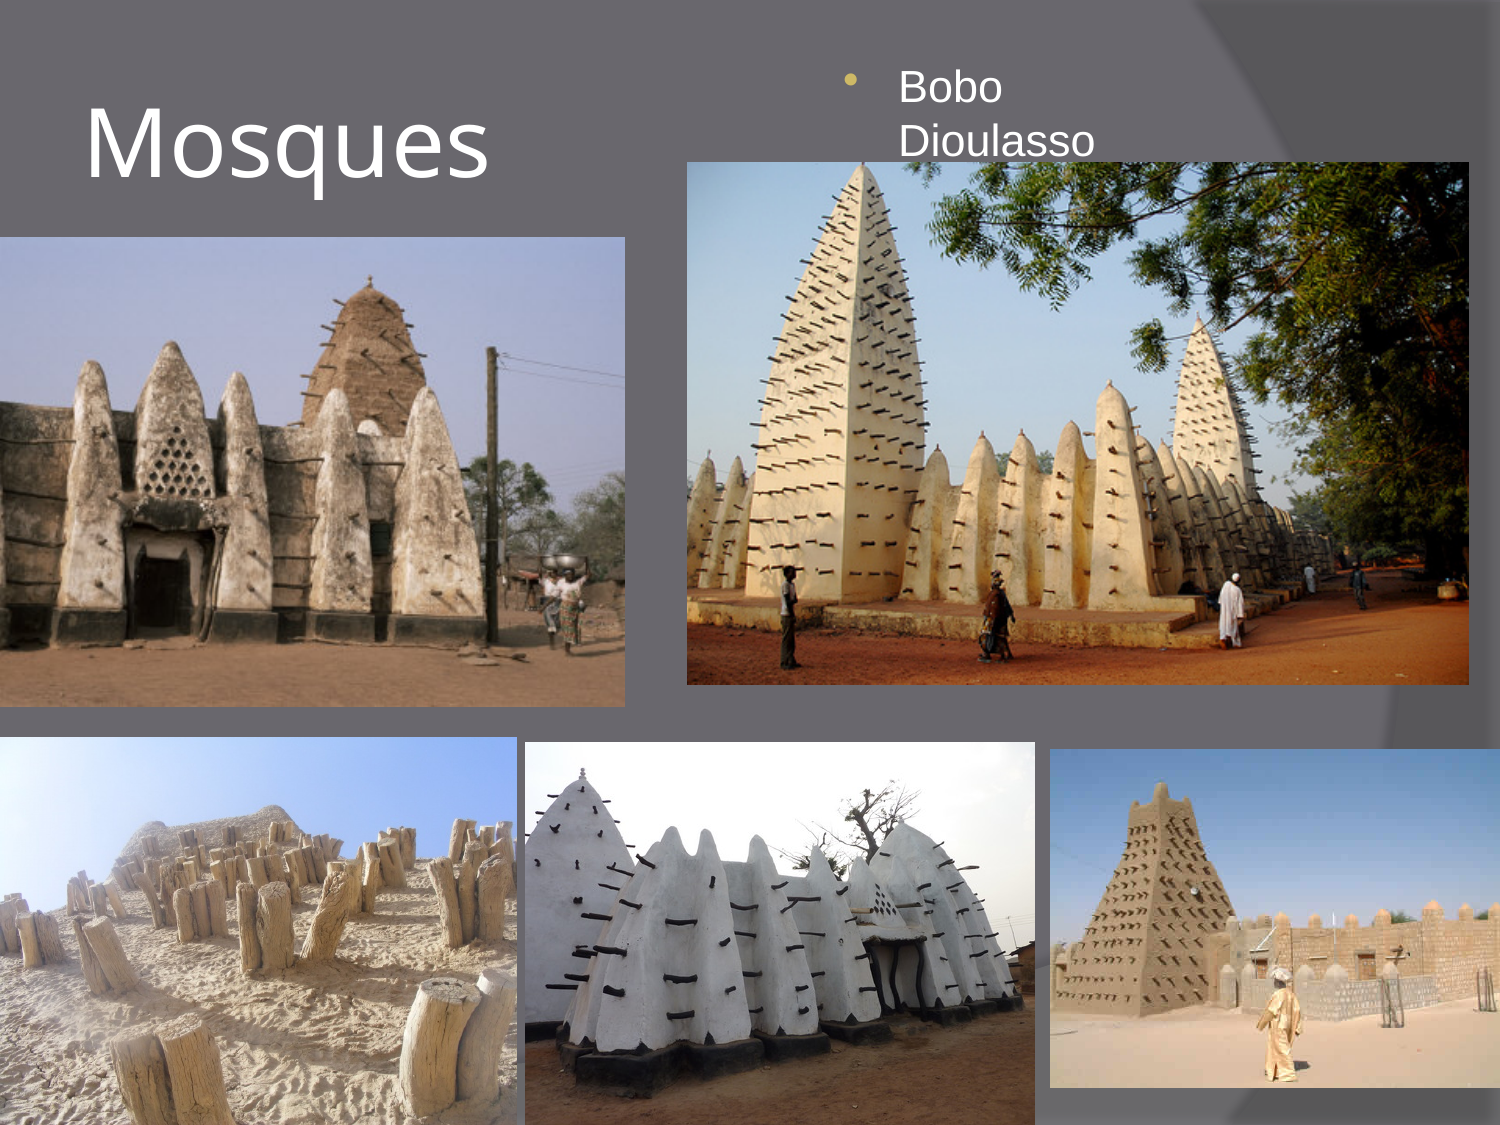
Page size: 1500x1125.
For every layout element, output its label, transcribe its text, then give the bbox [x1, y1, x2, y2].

picture [526, 742, 1035, 1125]
picture [1049, 749, 1500, 1088]
picture [687, 162, 1469, 685]
title Mosques [75, 45, 1300, 233]
list Bobo Dioulasso [825, 50, 1200, 153]
picture [0, 737, 517, 1125]
picture [0, 237, 626, 707]
